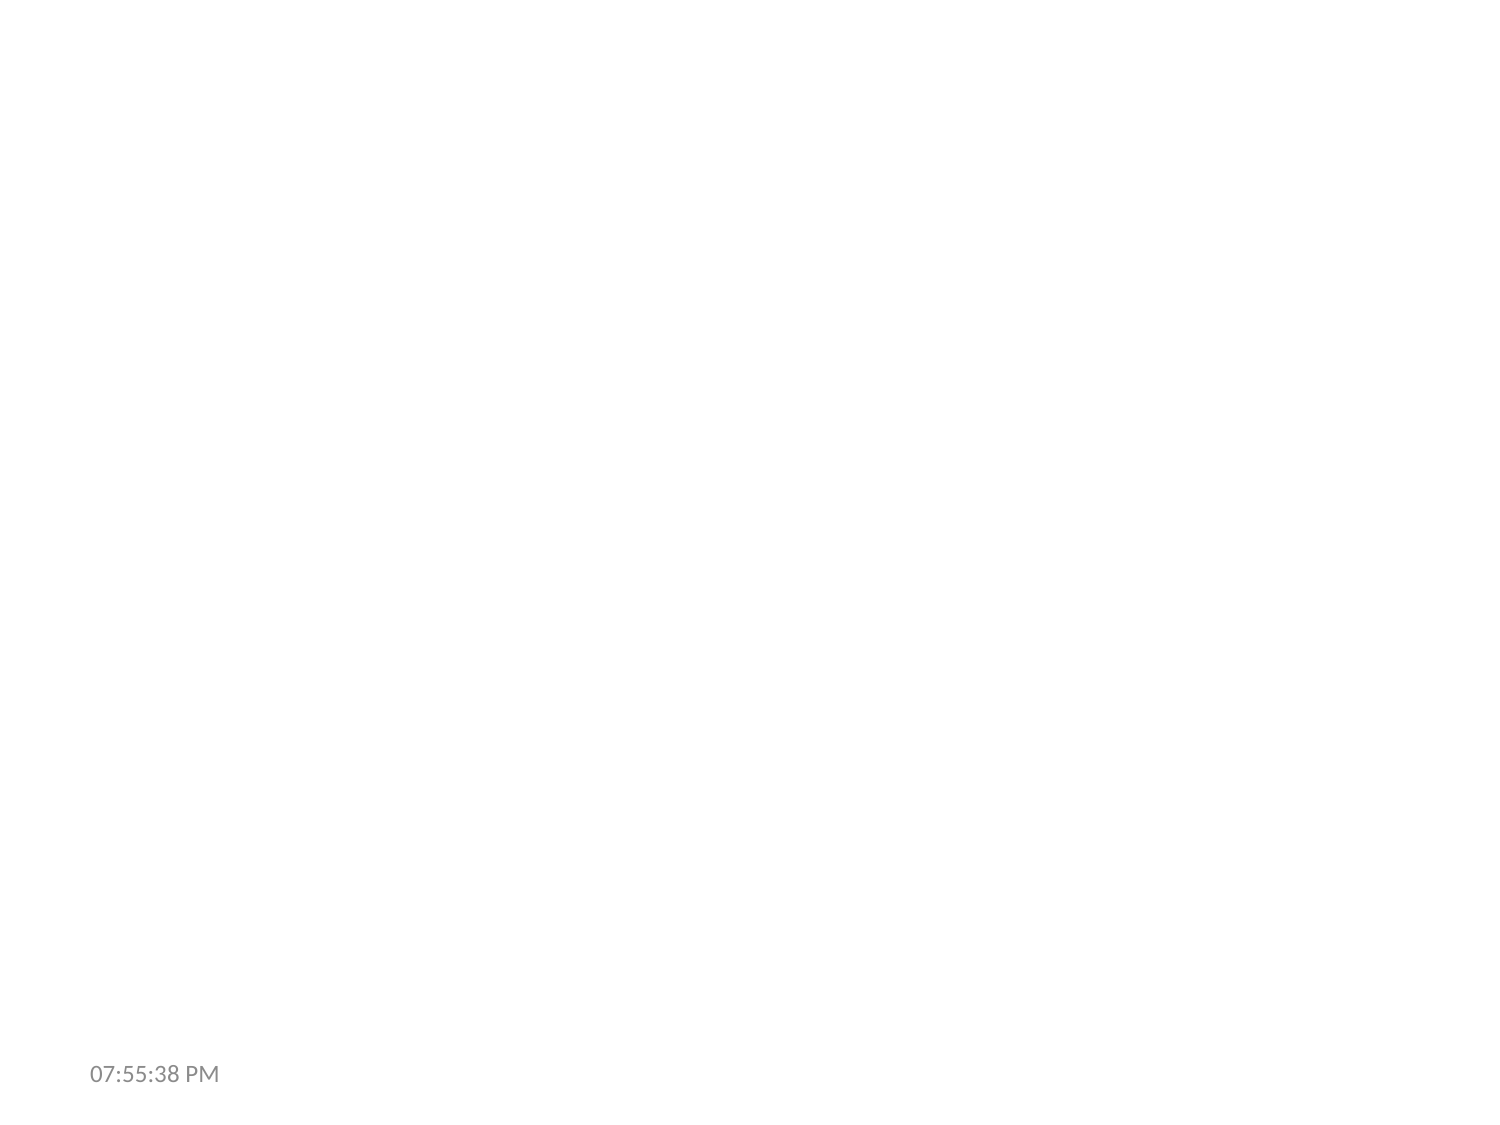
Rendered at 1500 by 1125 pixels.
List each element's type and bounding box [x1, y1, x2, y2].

slide_number [75, 1042, 425, 1103]
